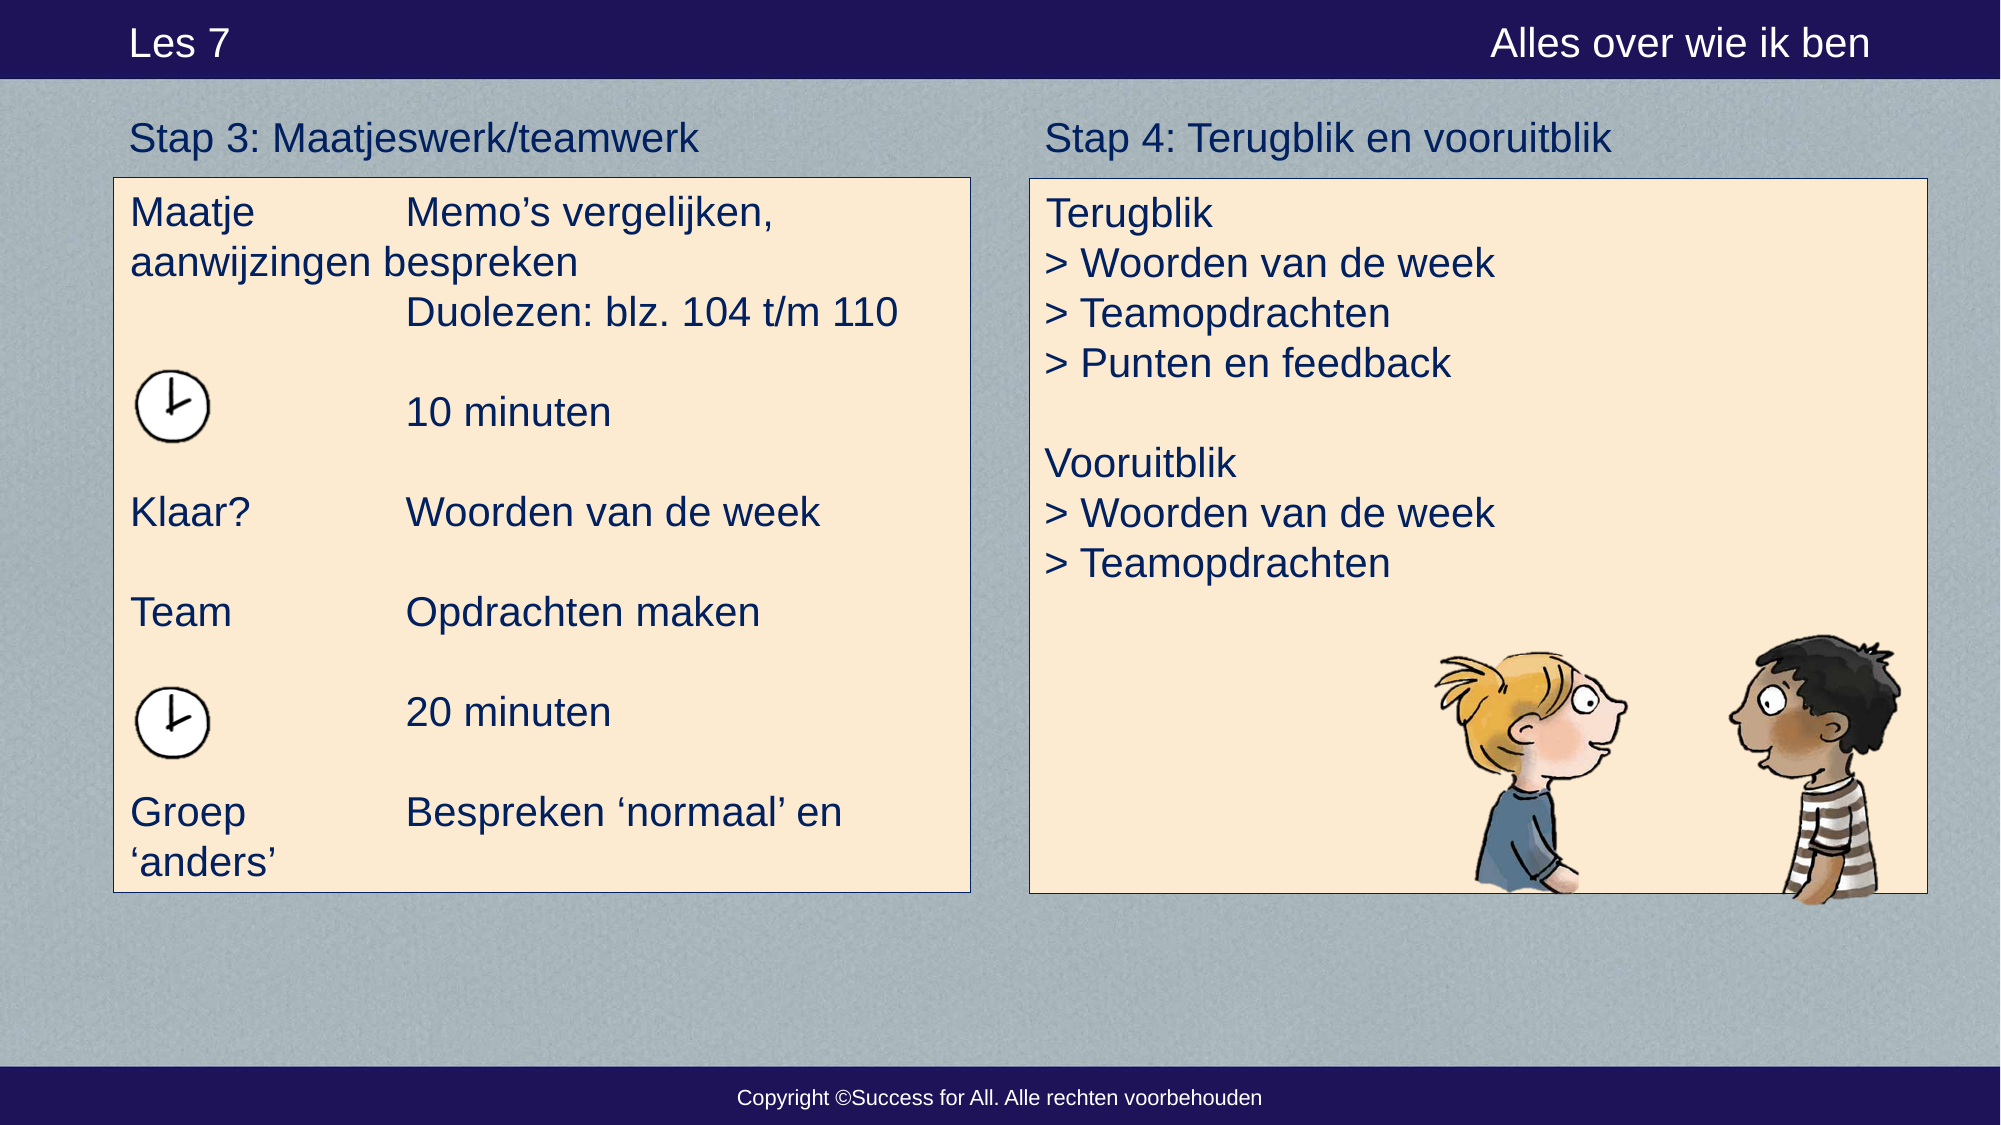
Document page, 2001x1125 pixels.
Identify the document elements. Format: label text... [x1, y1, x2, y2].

text_box Stap 3: Maatjeswerk/teamwerk [114, 103, 907, 169]
text_box Alles over wie ik ben [999, 8, 1886, 73]
text_box Copyright ©Success for All. Alle rechten voorbehouden [0, 1076, 2000, 1125]
text_box Stap 4: Terugblik en vooruitblik [1029, 103, 1822, 169]
picture [0, 0, 2001, 1125]
text_box Terugblik > Woorden van de week > Teamopdrachten > Punten en feedback Vooruitblik > Woorden van de week > Teamopdrachten [1029, 178, 1928, 894]
text_box Maatje Memo’s vergelijken, aanwijzingen bespreken Duolezen: blz. 104 t/m 110 10 minuten Klaar? Woorden van de week Team Opdrachten maken 20 minuten Groep Bespreken ‘normaal’ en ‘anders’ [113, 177, 971, 893]
text_box Les 7 [114, 8, 354, 73]
